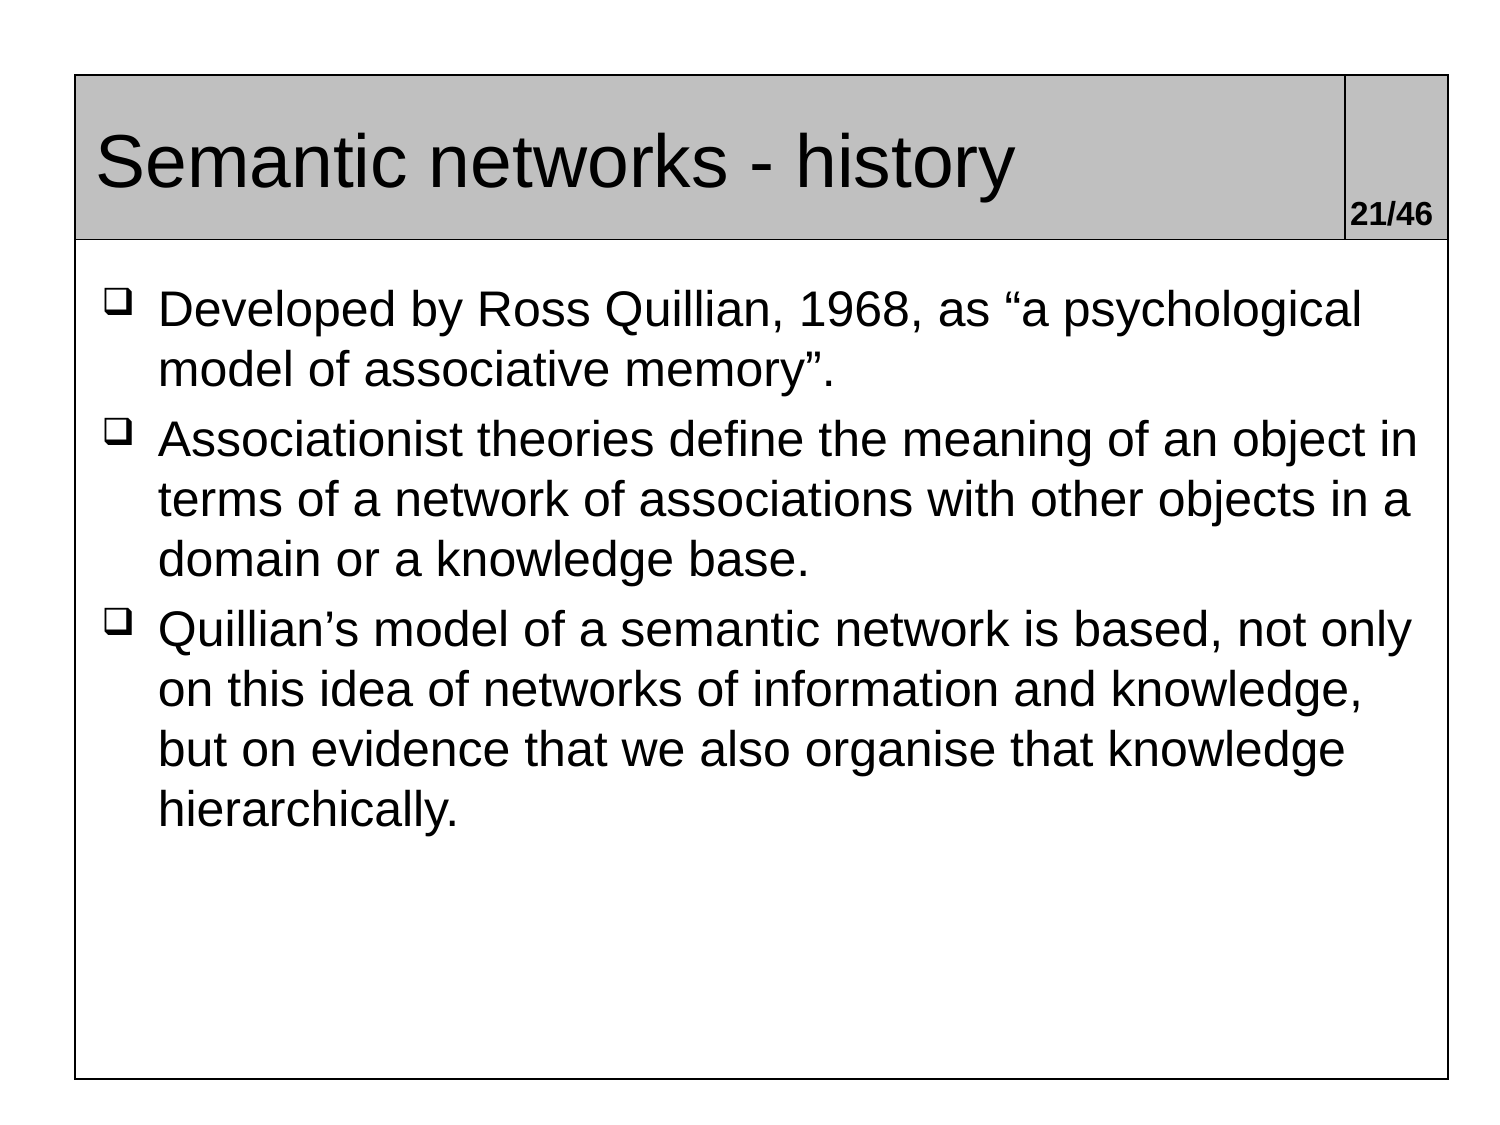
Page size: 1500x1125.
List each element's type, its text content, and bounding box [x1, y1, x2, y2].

slide_number 21/46 [1346, 74, 1449, 239]
title Semantic networks - history [74, 74, 1346, 239]
list Developed by Ross Quillian, 1968, as “a psychological model of associative memory”. Associationist theories define the meaning of an object in terms of a network of associations with other objects in a domain or a knowledge base. Quillian’s model of a semantic network is based, not only on this idea of networks of information and knowledge, but on evidence that we also organise that knowledge hierarchically. [74, 239, 1449, 1080]
